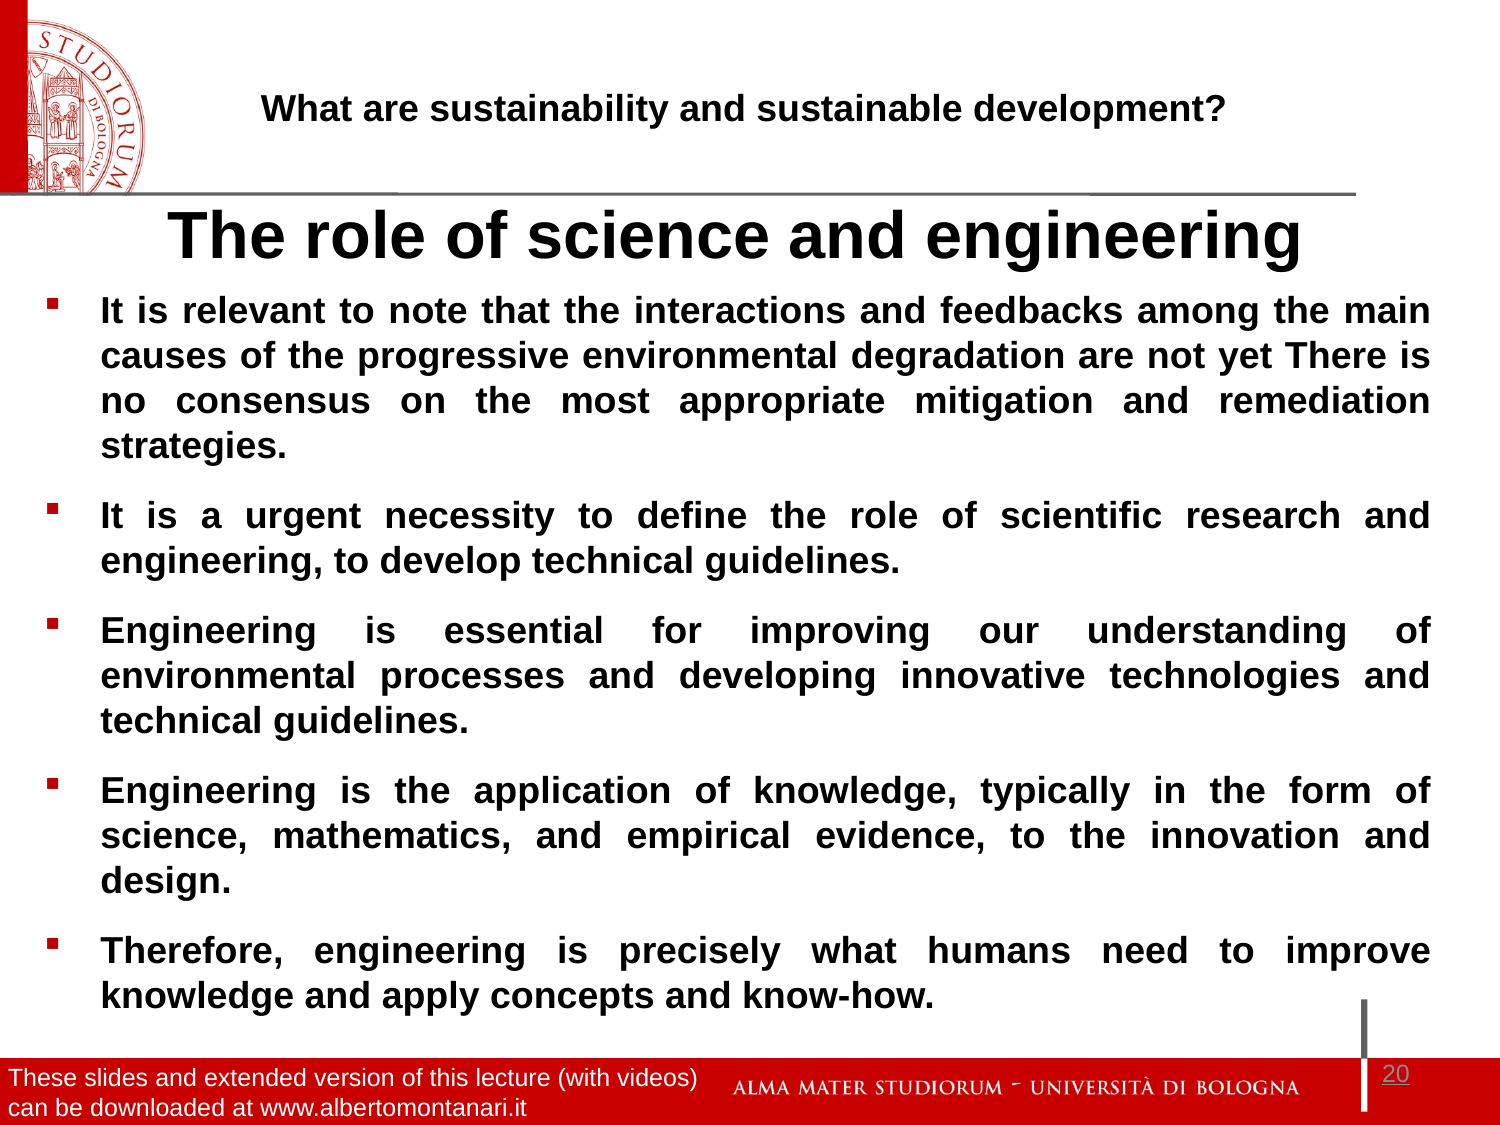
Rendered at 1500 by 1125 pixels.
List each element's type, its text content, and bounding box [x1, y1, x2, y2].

picture [28, 16, 151, 192]
picture [0, 1058, 1500, 1125]
slide_number 20 [1074, 1042, 1425, 1103]
list It is relevant to note that the interactions and feedbacks among the main causes of the progressive environmental degradation are not yet There is no consensus on the most appropriate mitigation and remediation strategies. It is a urgent necessity to define the role of scientific research and engineering, to develop technical guidelines. Engineering is essential for improving our understanding of environmental processes and developing innovative technologies and technical guidelines. Engineering is the application of knowledge, typically in the form of science, mathematics, and empirical evidence, to the innovation and design. Therefore, engineering is precisely what humans need to improve knowledge and apply concepts and know-how. [29, 278, 1447, 1024]
text_box The role of science and engineering [124, 184, 1348, 280]
